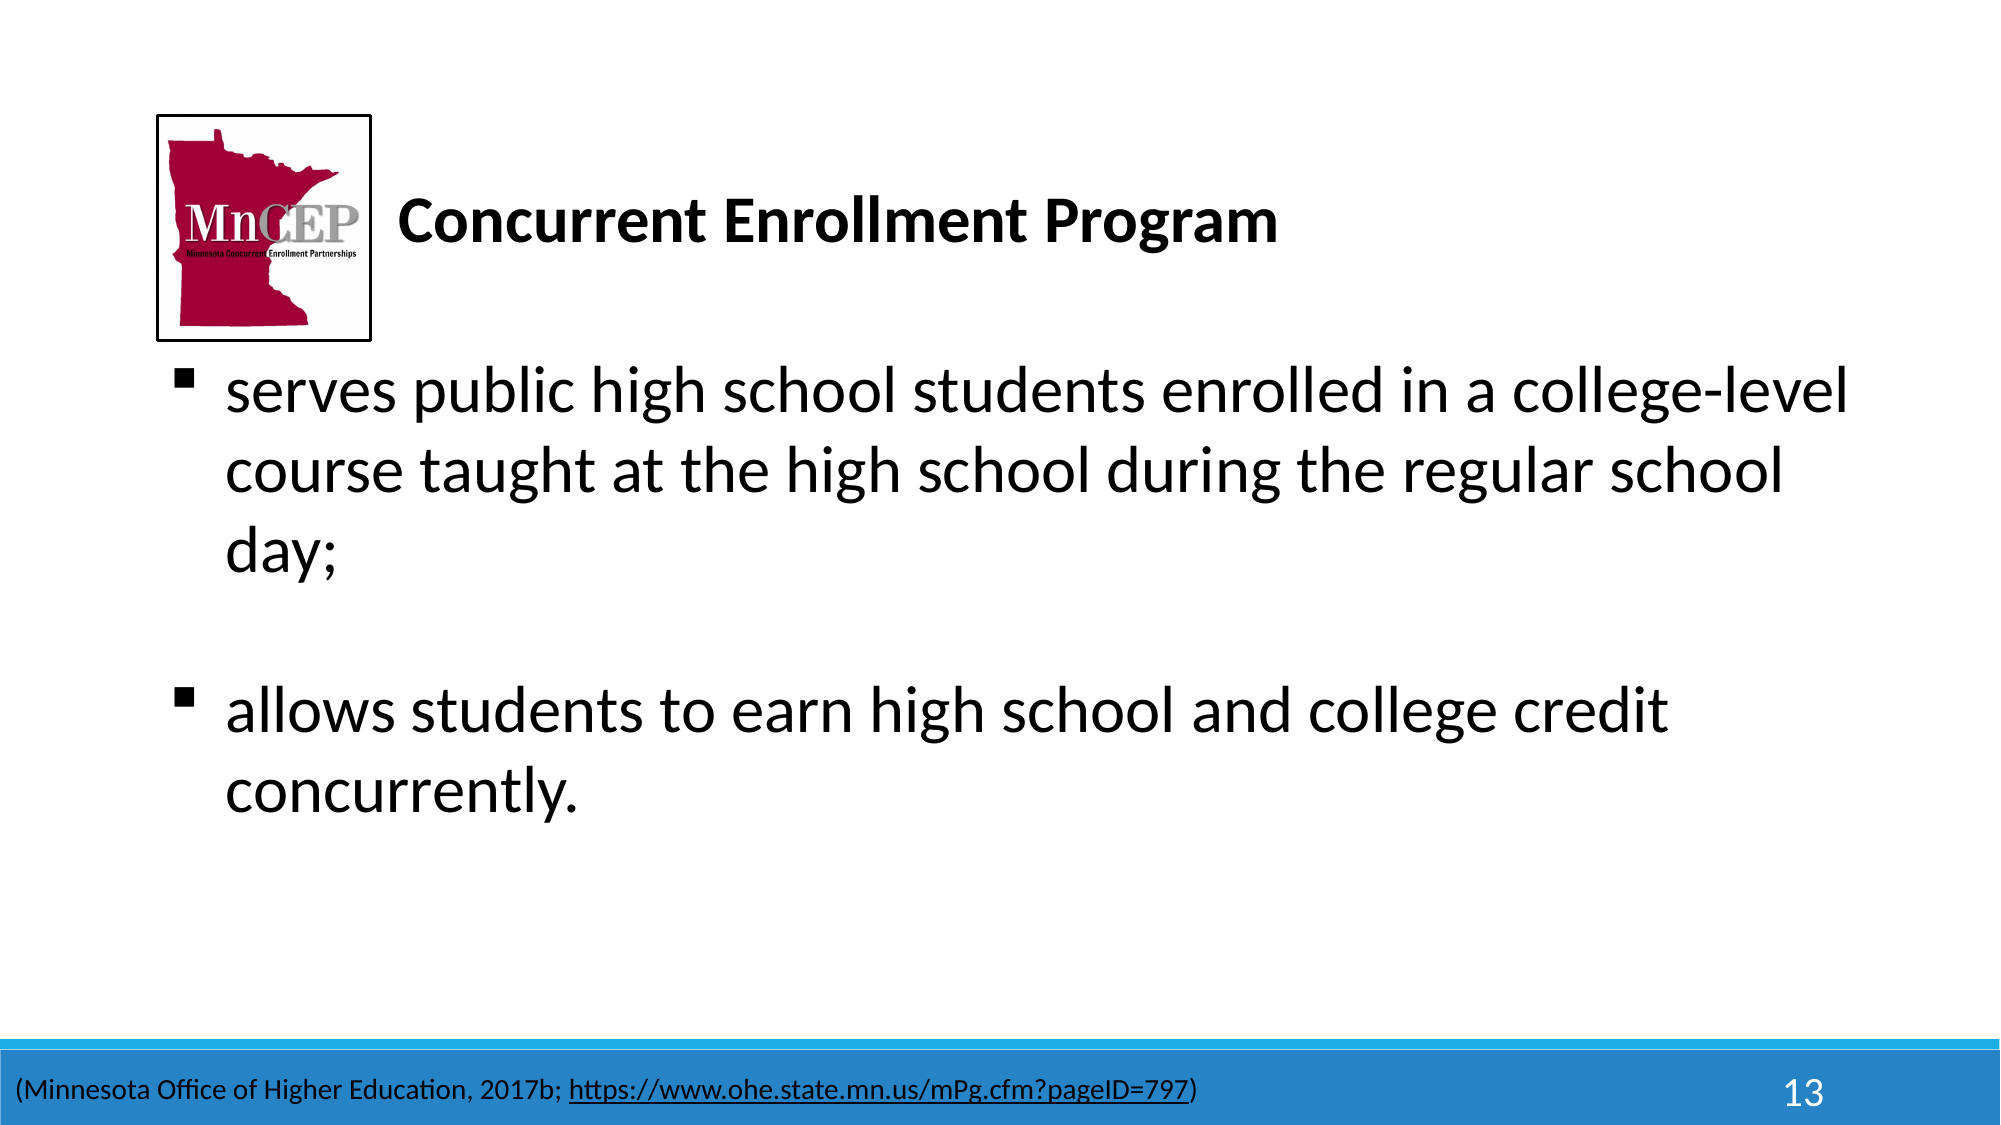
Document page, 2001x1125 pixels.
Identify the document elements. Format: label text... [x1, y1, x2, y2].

text_box (Minnesota Office of Higher Education, 2017b; https://www.ohe.state.mn.us/mPg.cfm?pageID=797) [0, 1063, 1439, 1113]
slide_number 13 [1624, 1059, 1840, 1120]
text_box Concurrent Enrollment Program serves public high school students enrolled in a college-level course taught at the high school during the regular school day; allows students to earn high school and college credit concurrently. [79, 168, 1890, 904]
picture [158, 116, 370, 340]
